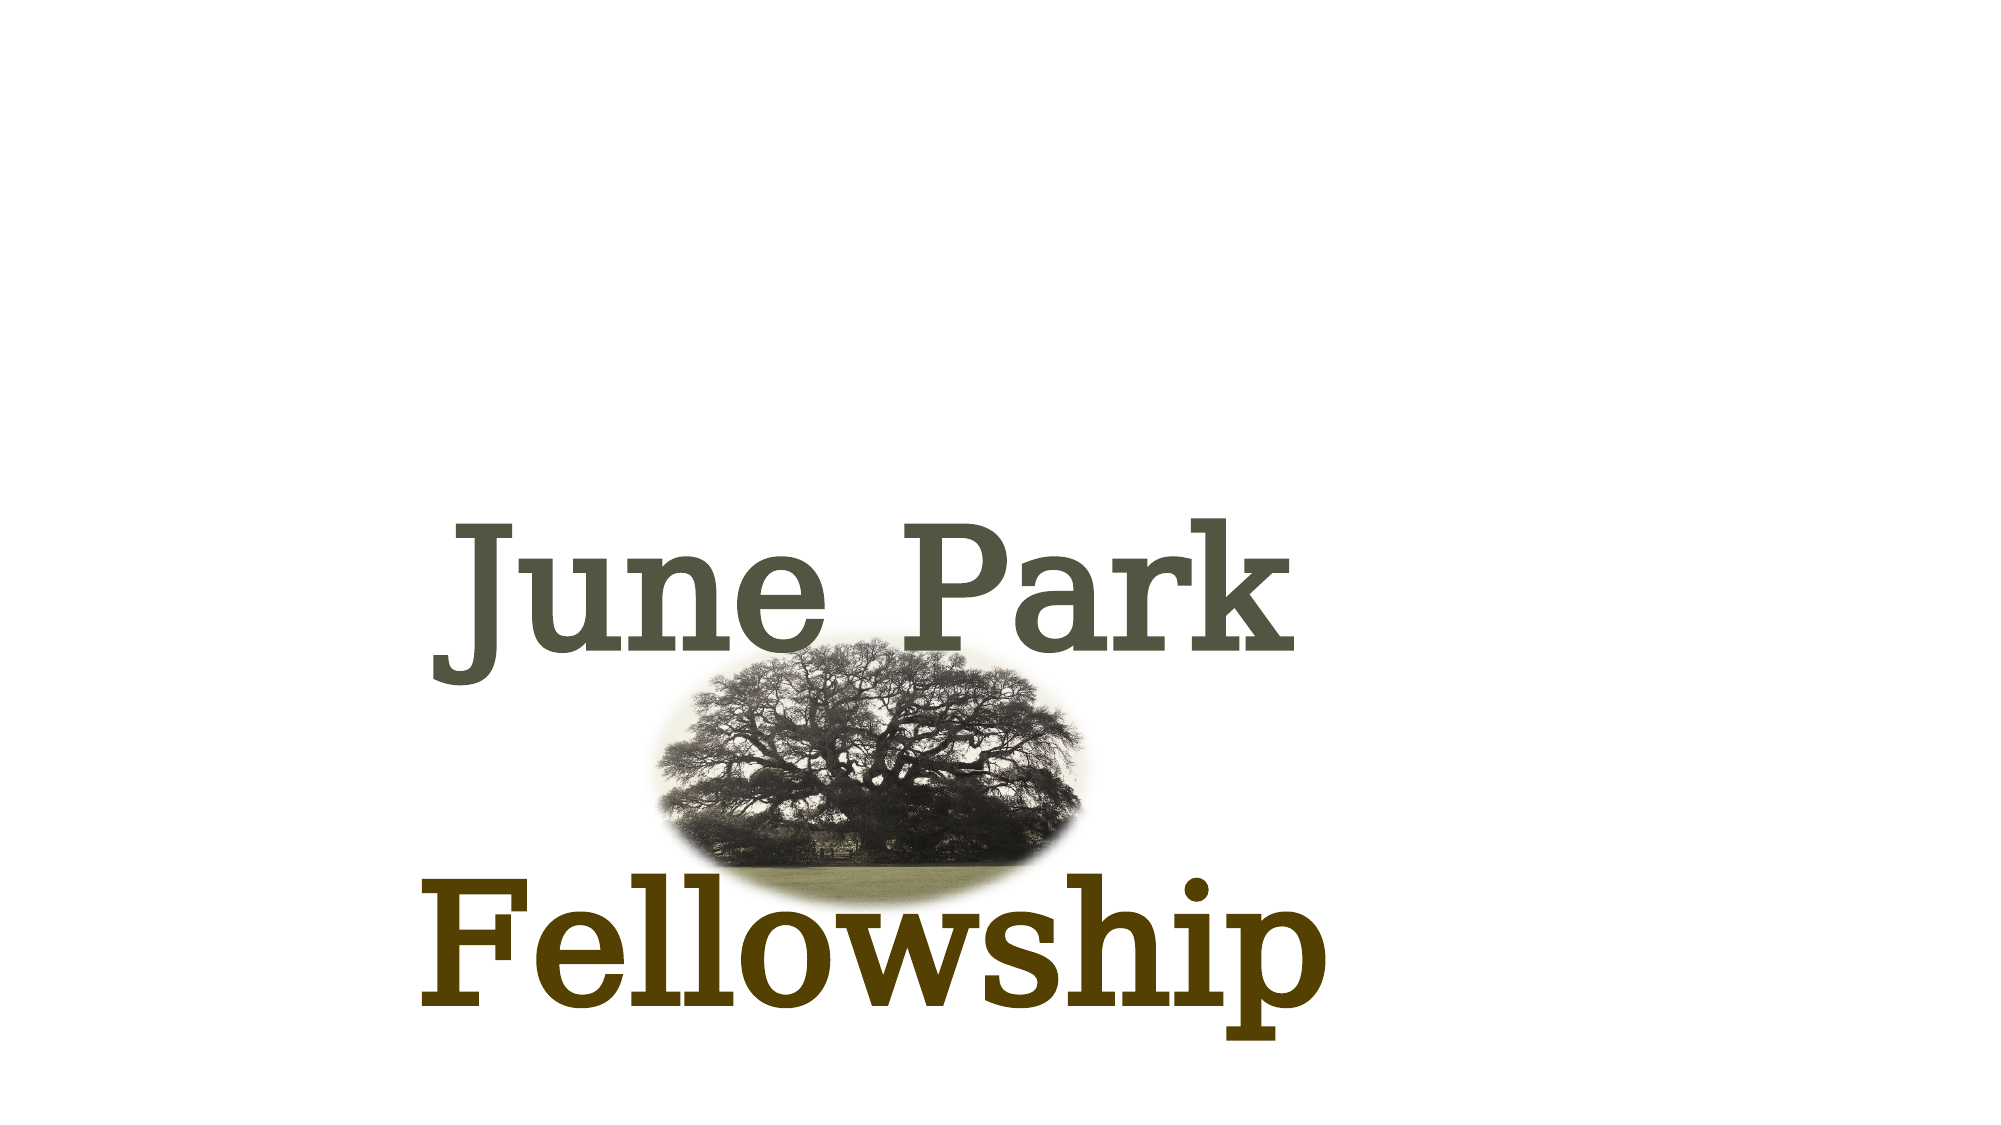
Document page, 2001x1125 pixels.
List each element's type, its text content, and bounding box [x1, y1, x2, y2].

text_box Park [883, 473, 1305, 689]
text_box Fellowship [400, 829, 1347, 1044]
text_box June [435, 473, 846, 689]
picture [637, 617, 1103, 920]
